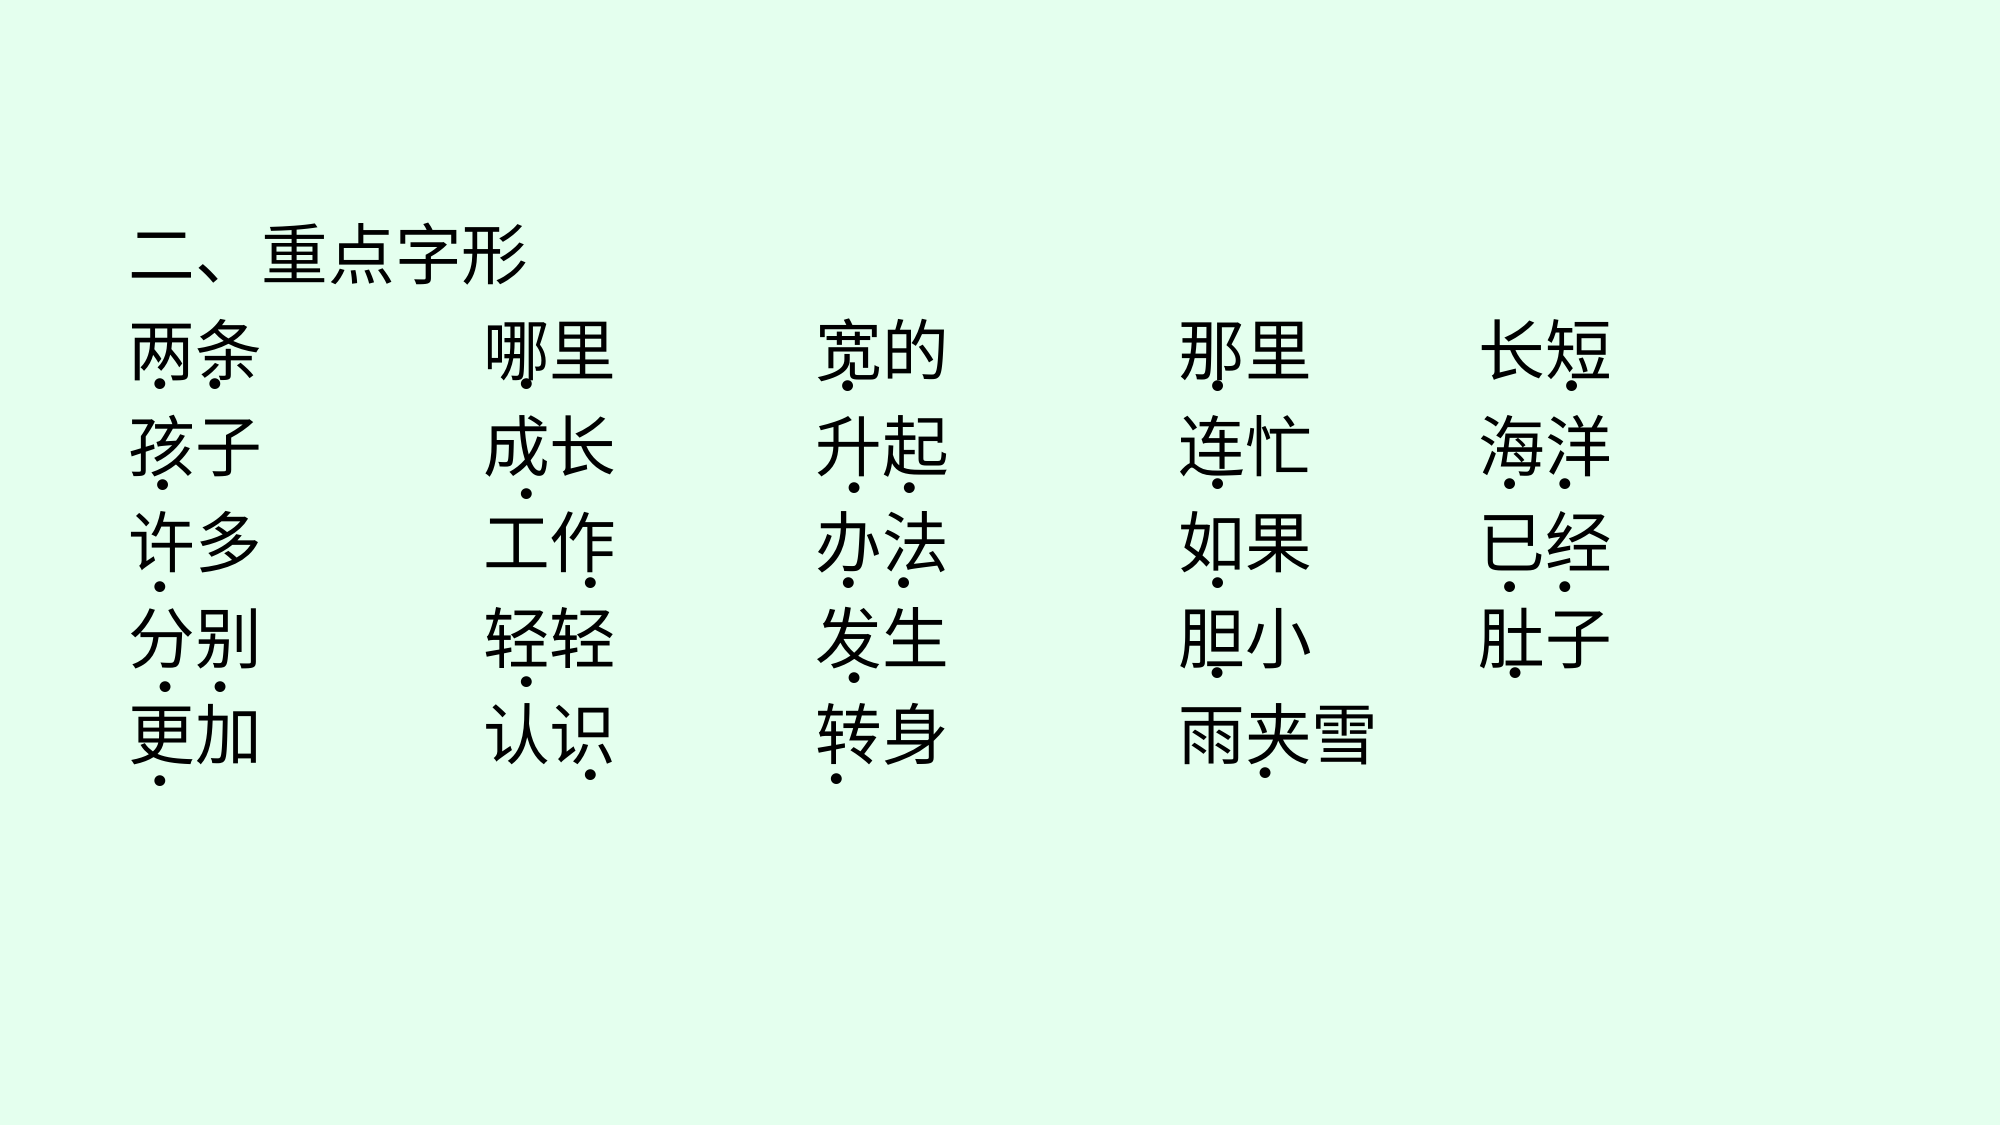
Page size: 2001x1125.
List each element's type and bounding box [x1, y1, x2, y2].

text_box [113, 189, 1887, 818]
